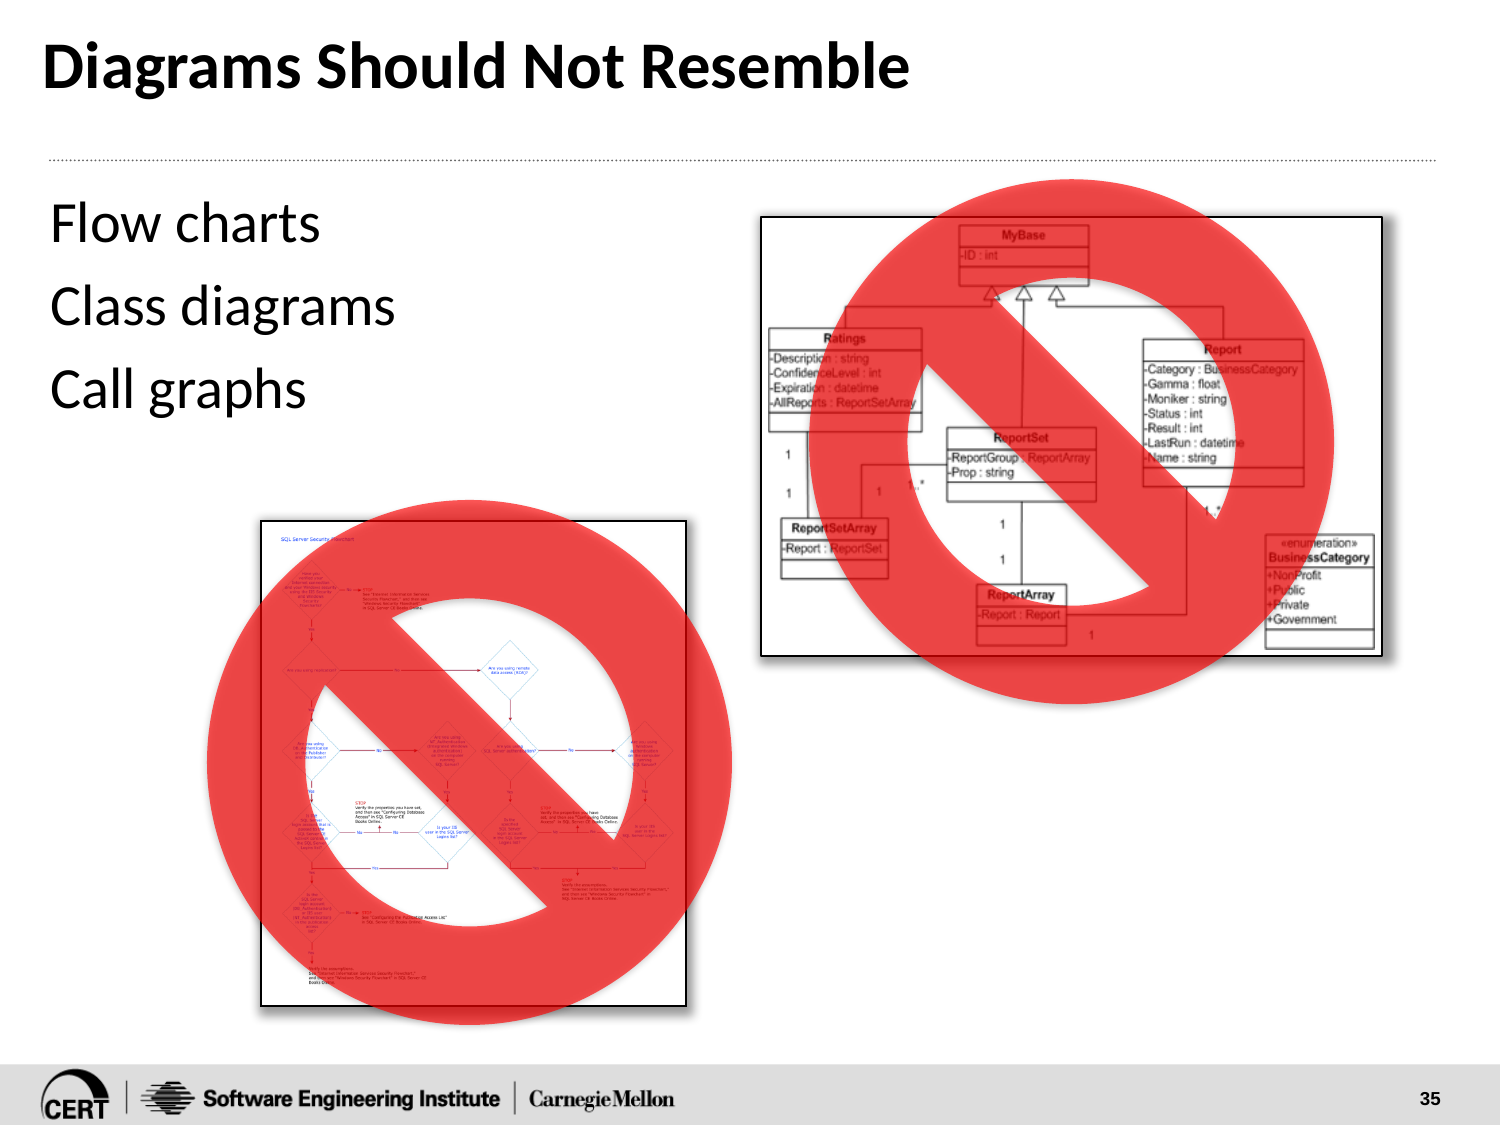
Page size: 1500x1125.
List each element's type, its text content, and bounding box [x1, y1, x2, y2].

text_box [204, 593, 266, 932]
text_box [924, 177, 1219, 222]
text_box [259, 519, 363, 598]
picture [271, 533, 678, 995]
text_box [682, 604, 735, 921]
picture [24, 1065, 688, 1125]
text_box [759, 215, 933, 658]
title Diagrams Should Not Resemble [42, 37, 1434, 155]
picture [768, 223, 1375, 650]
text_box [576, 519, 688, 610]
list Flow charts Class diagrams Call graphs [49, 187, 1438, 1001]
text_box [339, 497, 600, 532]
text_box [1210, 215, 1385, 658]
text_box [259, 935, 350, 1008]
text_box [588, 924, 688, 1008]
text_box [917, 657, 1226, 707]
text_box [359, 1003, 580, 1028]
